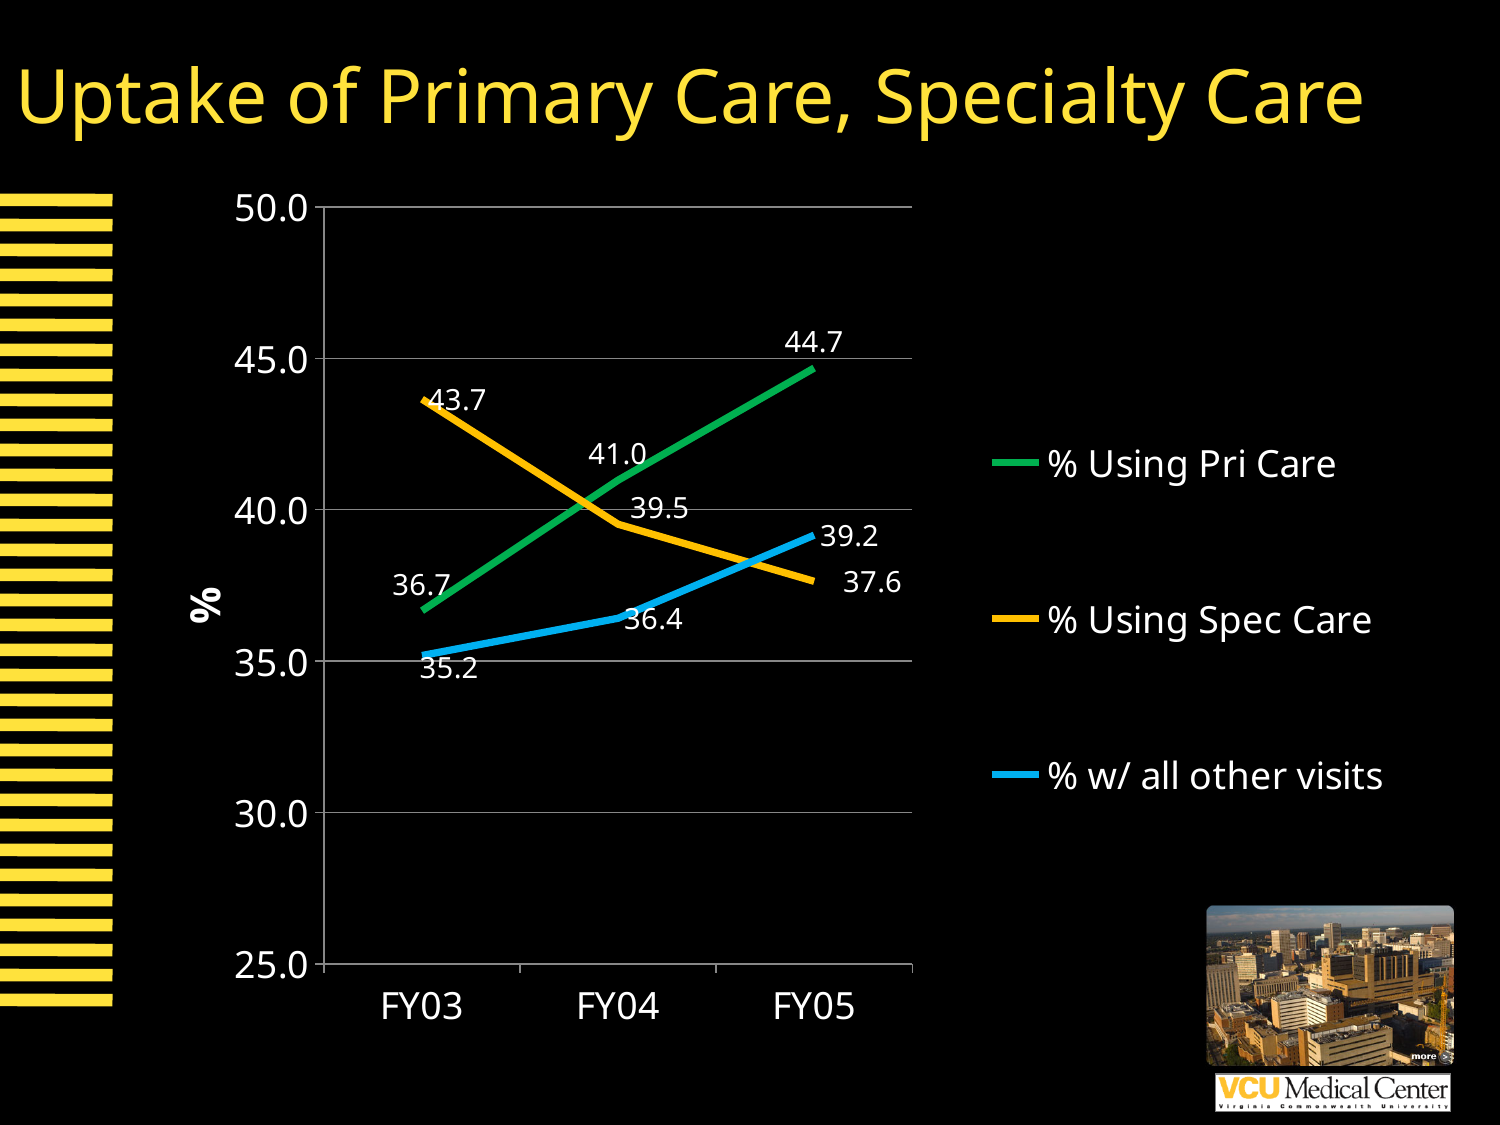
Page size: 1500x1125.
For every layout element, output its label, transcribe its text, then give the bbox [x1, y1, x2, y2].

title Uptake of Primary Care, Specialty Care [0, 0, 1438, 188]
picture [1199, 1063, 1461, 1072]
chart [162, 174, 1463, 1063]
picture [1216, 1075, 1450, 1111]
